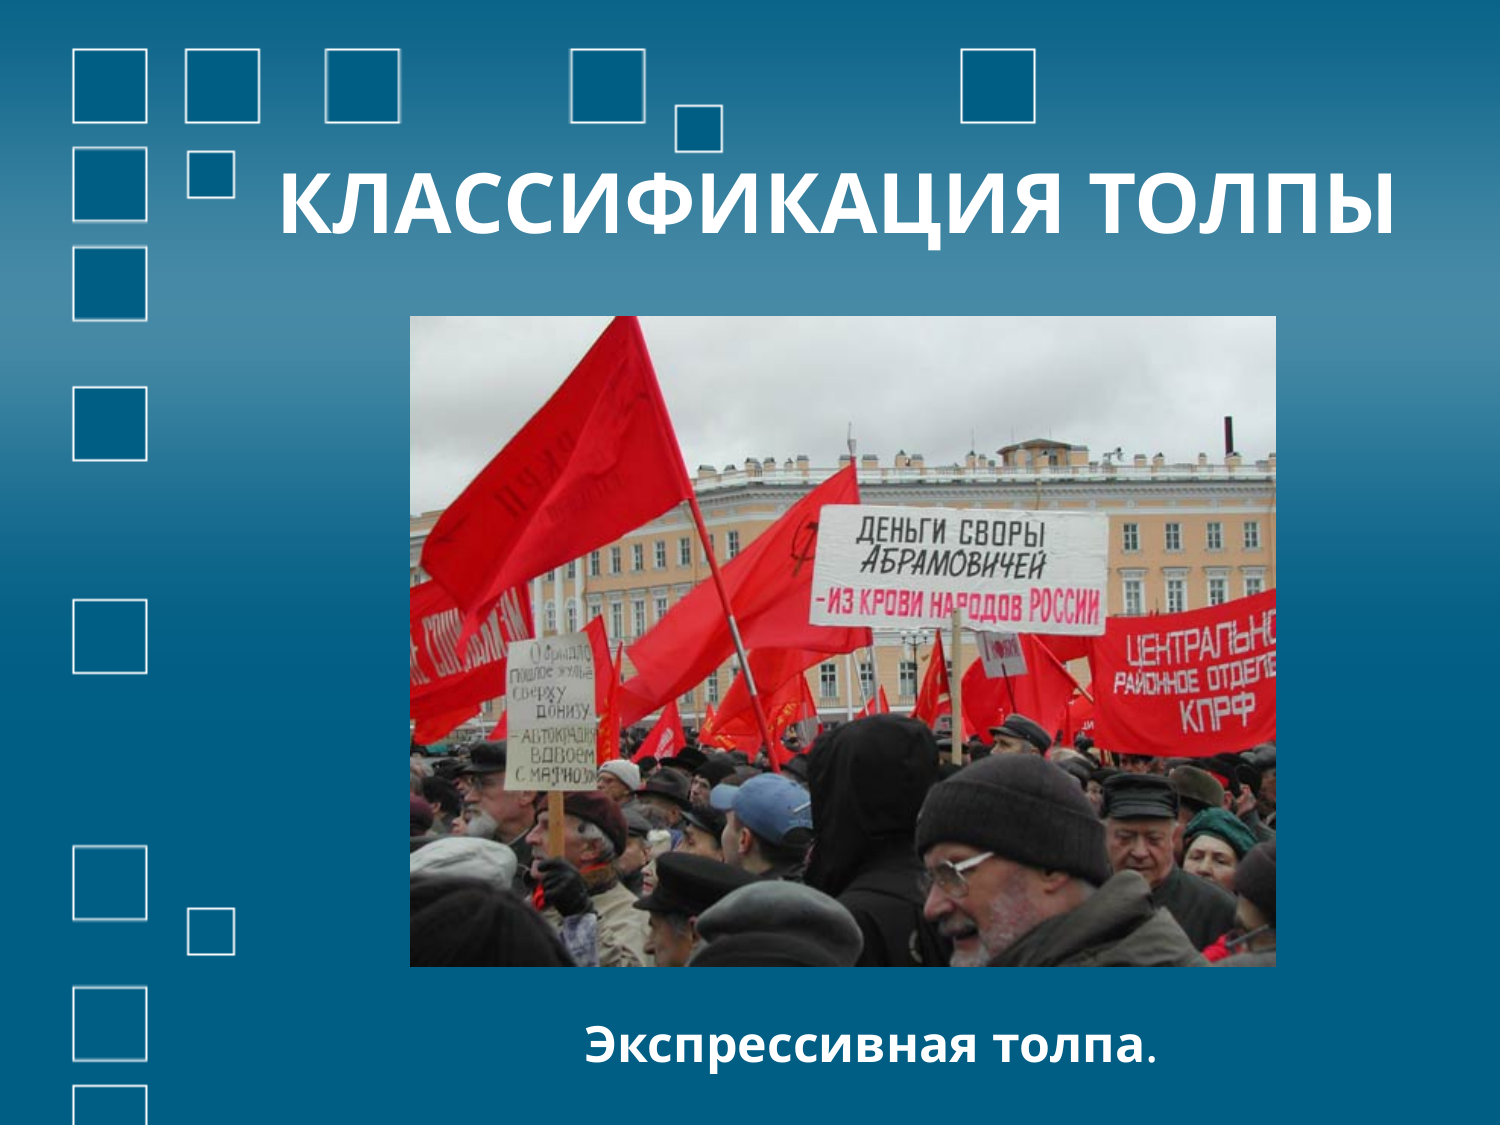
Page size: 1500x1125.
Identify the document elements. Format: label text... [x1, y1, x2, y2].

title КЛАССИФИКАЦИЯ ТОЛПЫ [222, 93, 1454, 259]
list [409, 316, 1276, 967]
picture [72, 845, 147, 922]
picture [72, 599, 147, 674]
picture [72, 1085, 147, 1125]
text_box Экспрессивная толпа. [470, 974, 1196, 1080]
picture [0, 11, 1500, 578]
picture [72, 985, 147, 1062]
picture [187, 908, 235, 956]
